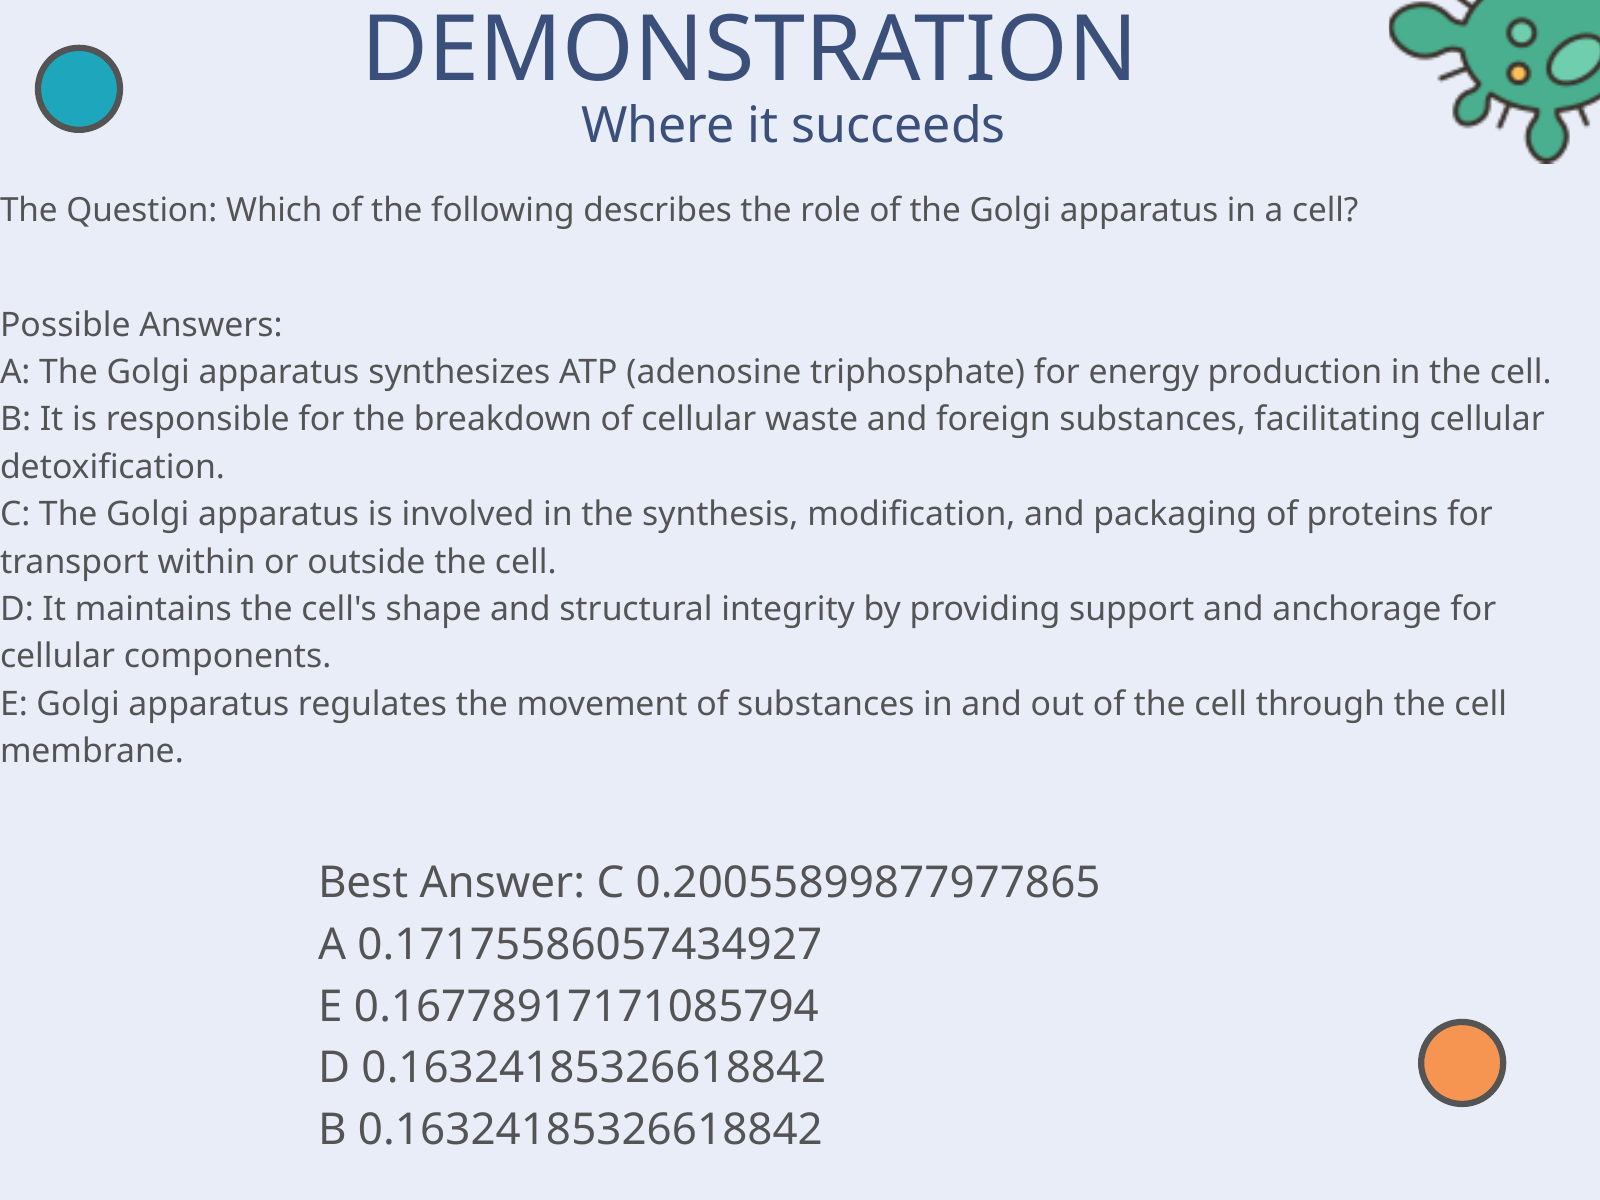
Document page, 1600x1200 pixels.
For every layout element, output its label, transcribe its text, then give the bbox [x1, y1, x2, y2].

text_box DEMONSTRATION [361, 7, 1314, 100]
text_box Possible Answers: A: The Golgi apparatus synthesizes ATP (adenosine triphosphate) for energy production in the cell. B: It is responsible for the breakdown of cellular waste and foreign substances, facilitating cellular detoxification. C: The Golgi apparatus is involved in the synthesis, modification, and packaging of proteins for transport within or outside the cell. D: It maintains the cell's shape and structural integrity by providing support and anchorage for cellular components. E: Golgi apparatus regulates the movement of substances in and out of the cell through the cell membrane. [0, 295, 1600, 770]
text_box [37, 47, 121, 131]
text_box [1420, 1021, 1504, 1105]
text_box Where it succeeds [487, 82, 1113, 153]
text_box [1388, 0, 1600, 164]
text_box Best Answer: C 0.20055899877977865 A 0.17175586057434927 E 0.16778917171085794 D 0.16324185326618842 B 0.16324185326618842 [318, 845, 1282, 1153]
text_box The Question: Which of the following describes the role of the Golgi apparatus in a cell? [0, 181, 1600, 229]
